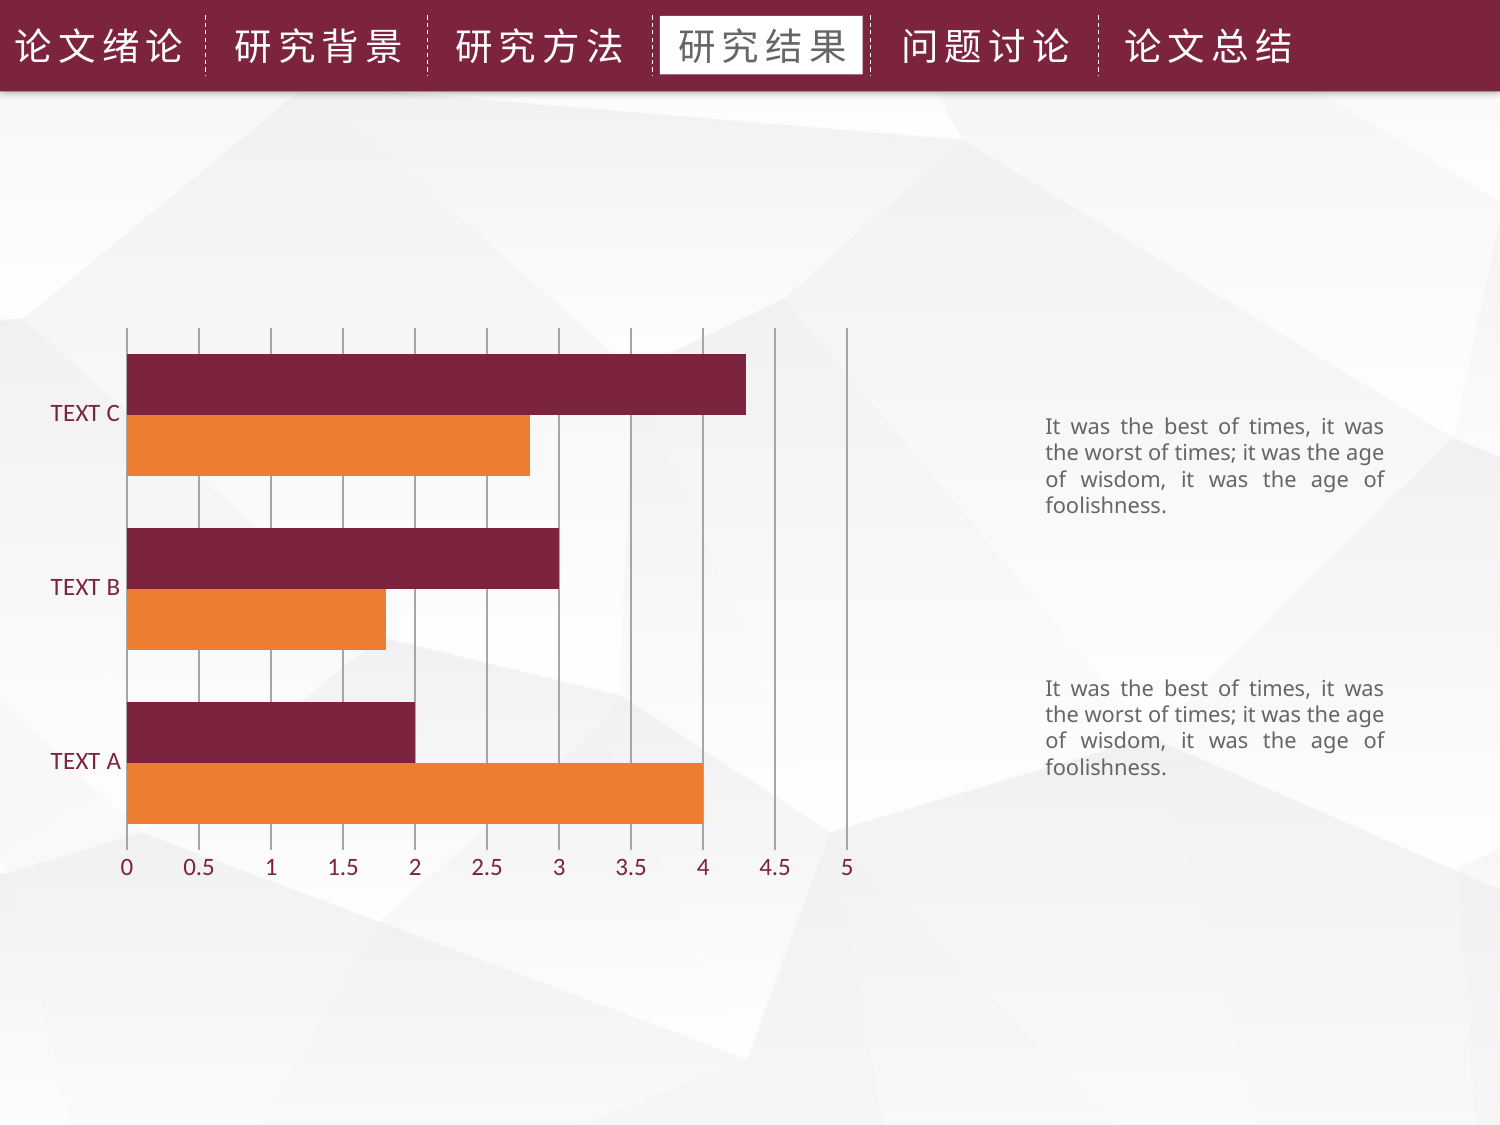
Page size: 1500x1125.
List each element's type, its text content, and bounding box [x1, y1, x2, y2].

text_box It was the best of times, it was the worst of times; it was the age of wisdom, it was the age of foolishness. [1030, 667, 1400, 787]
text_box 研究结果 [871, 15, 876, 76]
picture [0, 92, 1500, 1125]
text_box 研究方法 [440, 15, 652, 76]
text_box 研究结果 [663, 15, 870, 76]
text_box 论文绪论 [0, 15, 211, 76]
text_box It was the best of times, it was the worst of times; it was the age of wisdom, it was the age of foolishness. [1030, 405, 1400, 526]
chart [33, 316, 871, 893]
text_box [659, 15, 663, 75]
text_box [0, 0, 1500, 92]
text_box 研究背景 [214, 15, 423, 76]
text_box 论文总结 [1109, 15, 1322, 76]
text_box 问题讨论 [886, 15, 1098, 76]
